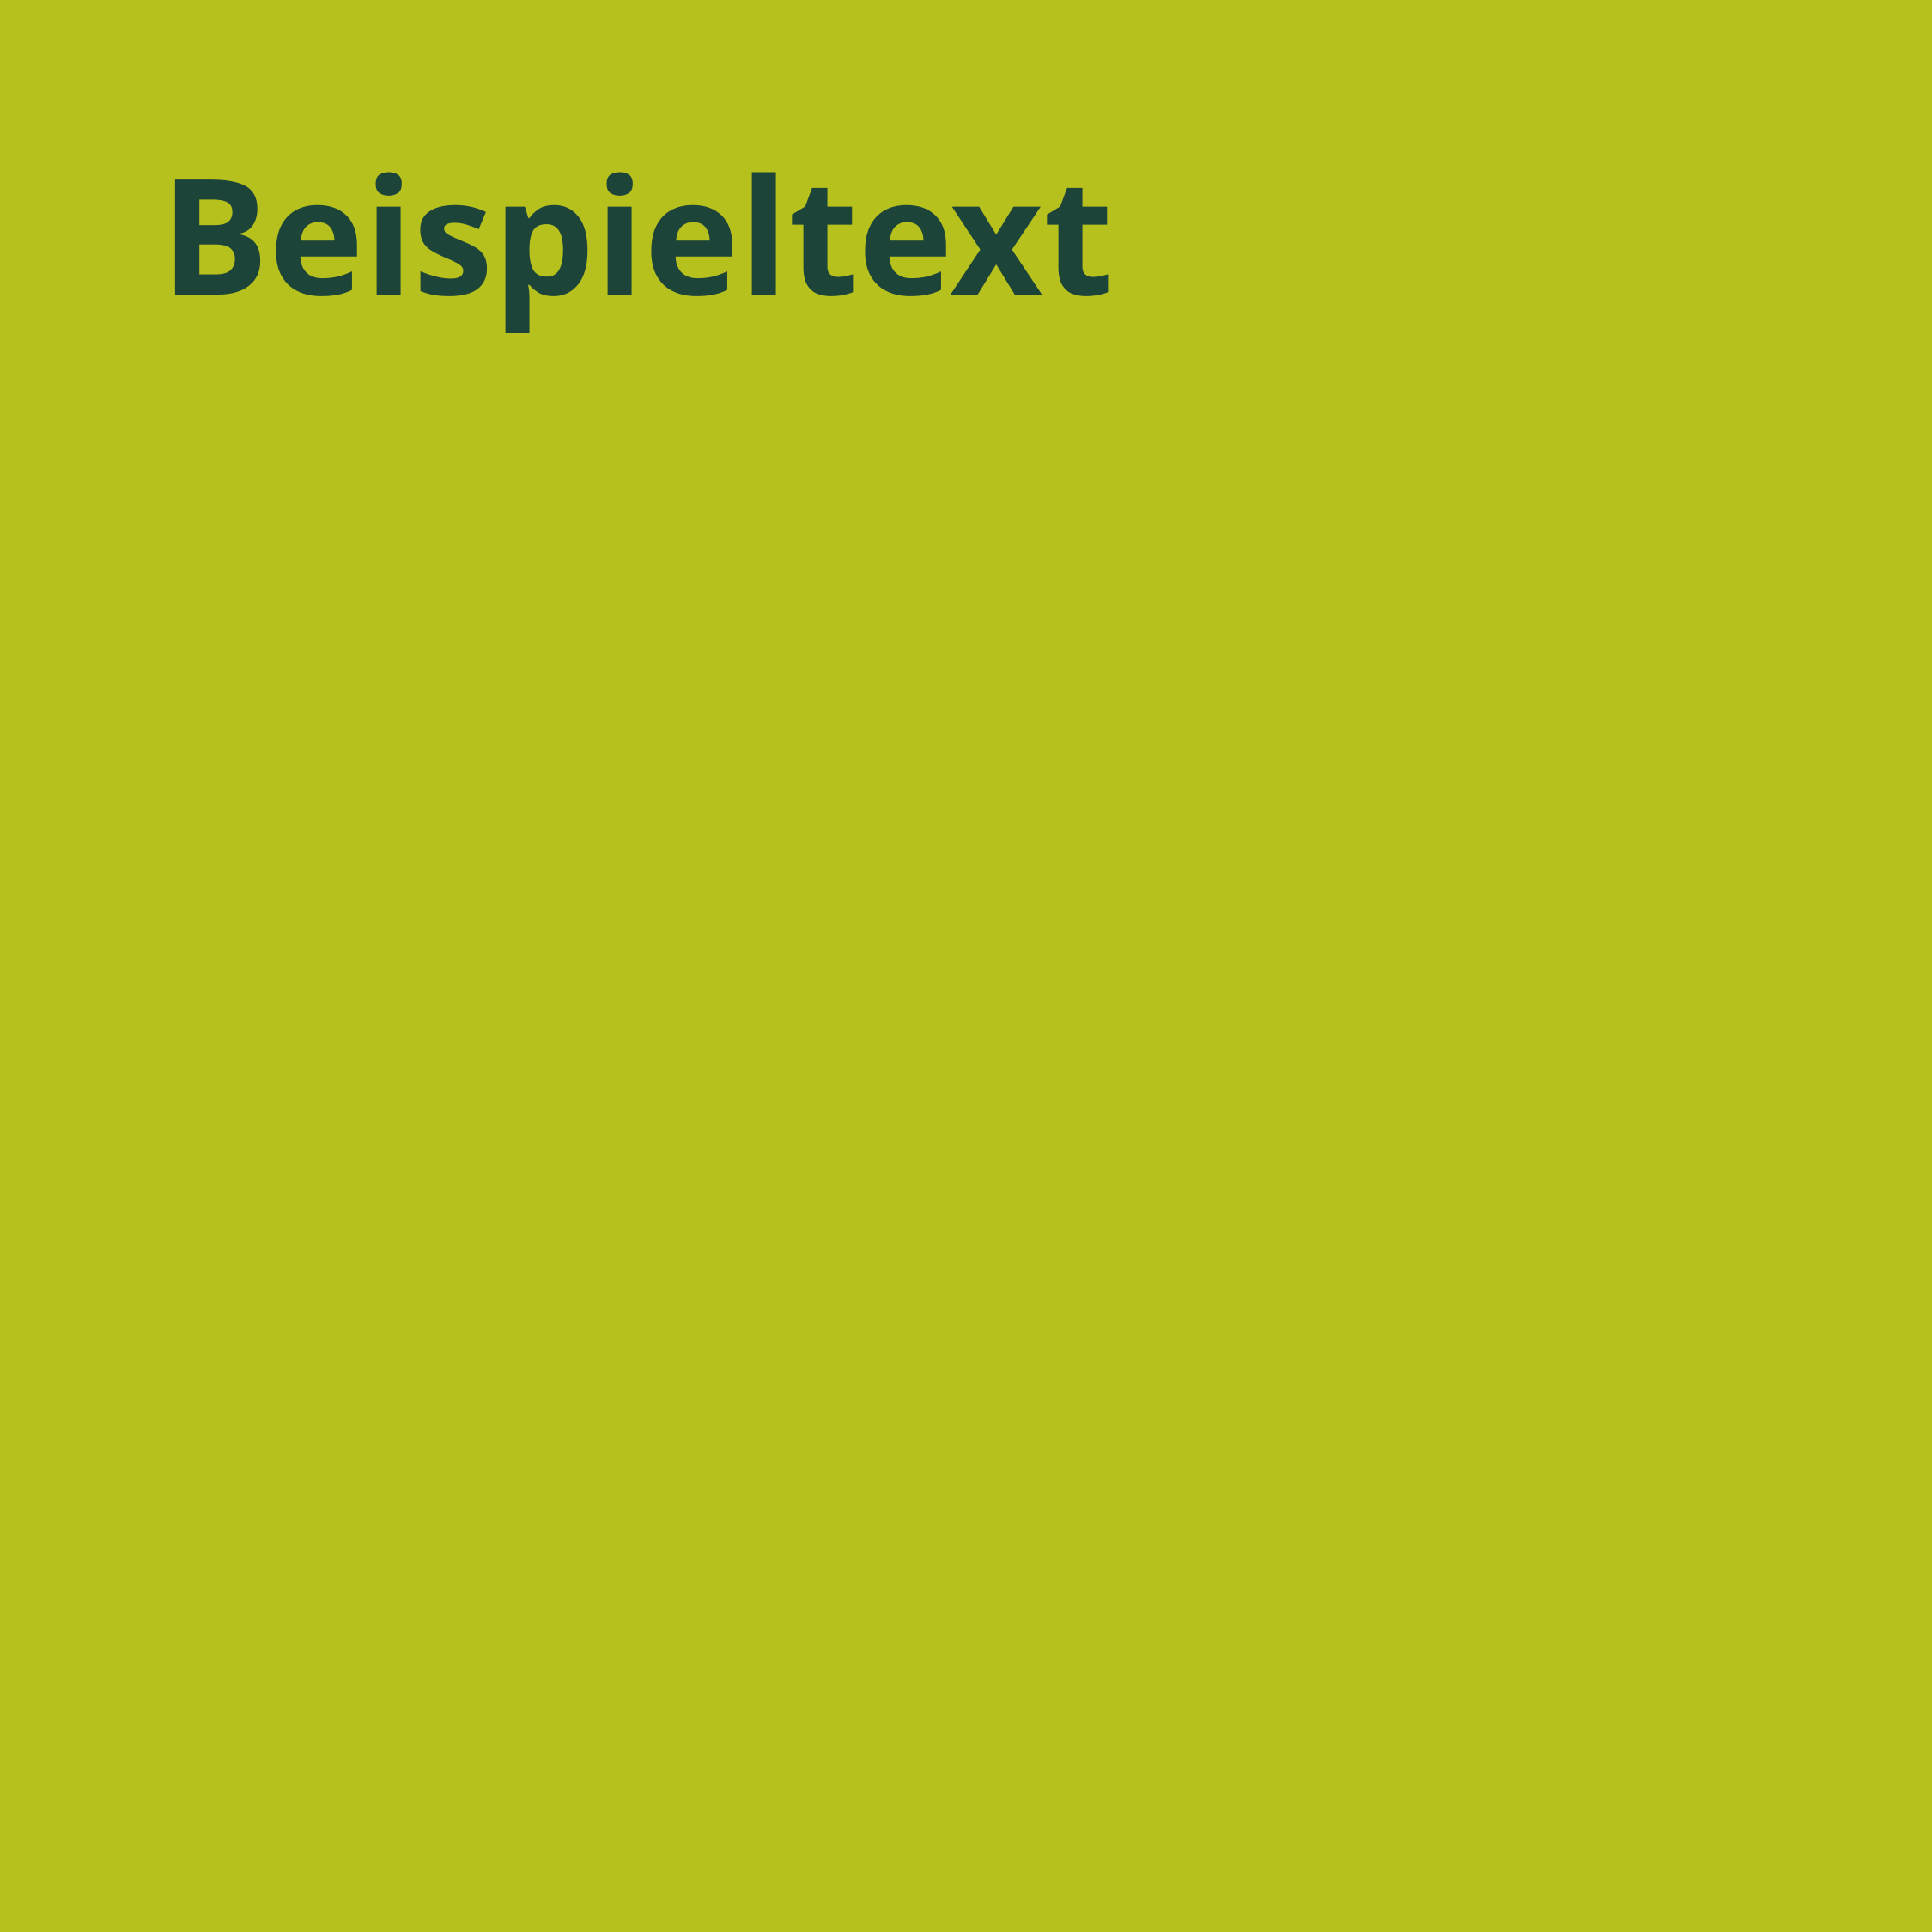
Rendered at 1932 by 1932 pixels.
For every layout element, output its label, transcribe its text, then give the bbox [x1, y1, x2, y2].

text_box Beispieltext [148, 127, 1932, 334]
